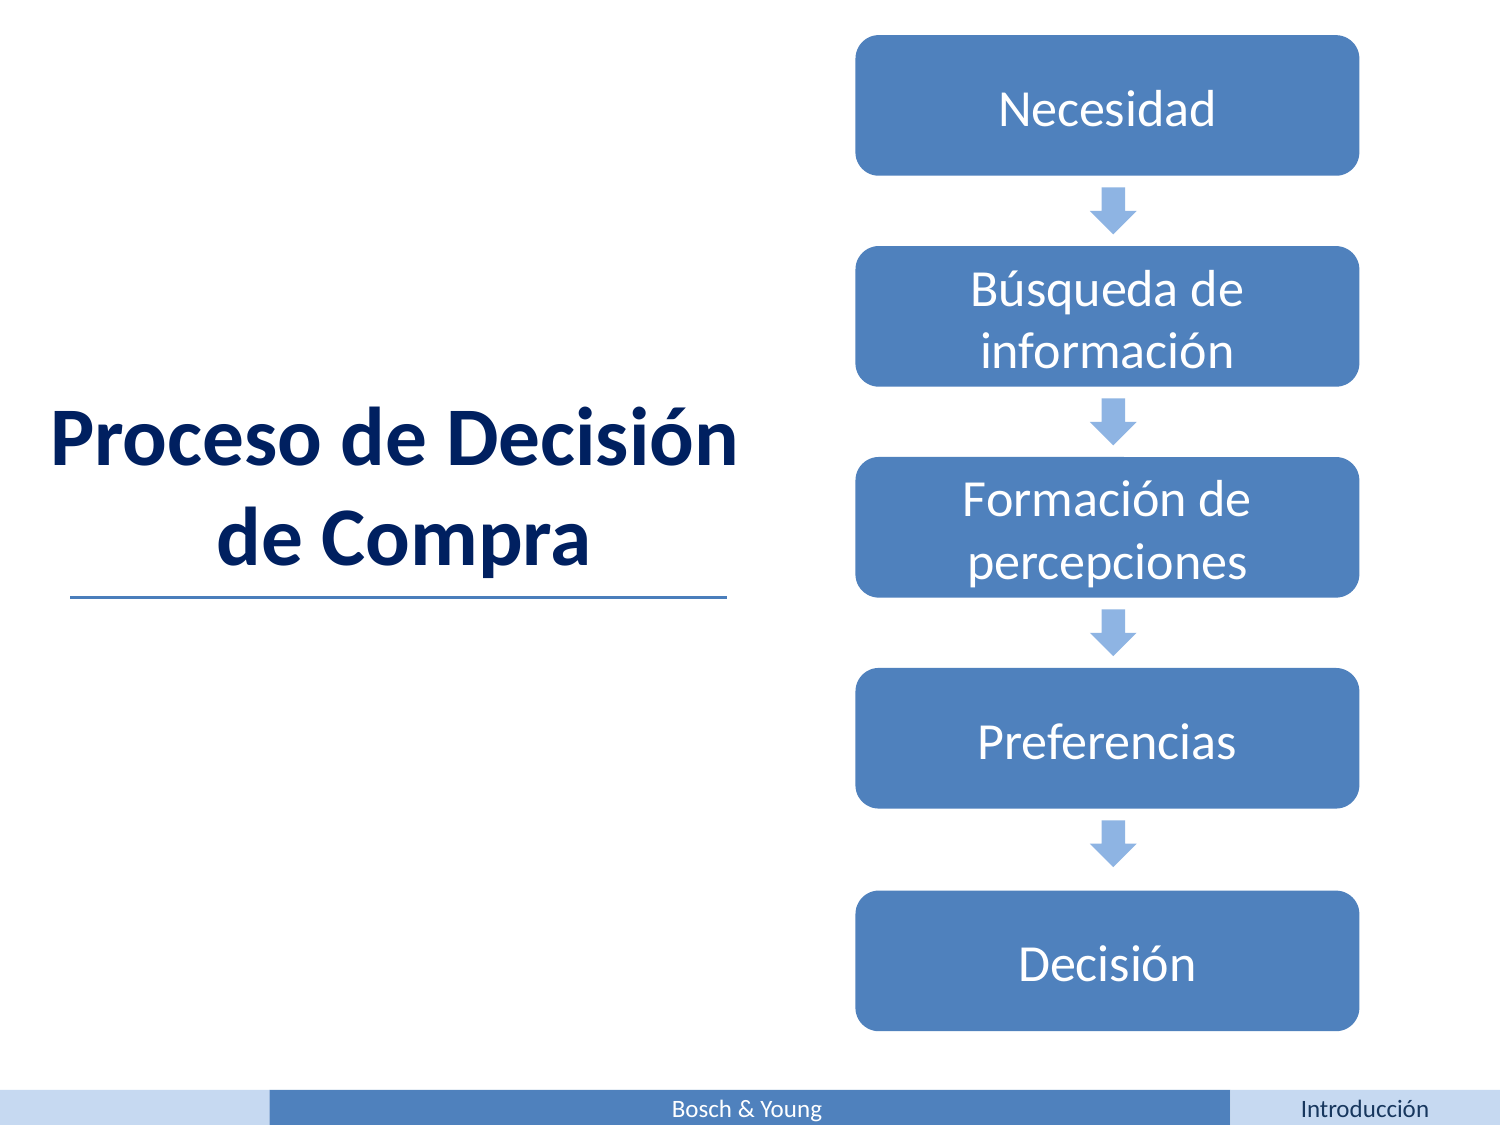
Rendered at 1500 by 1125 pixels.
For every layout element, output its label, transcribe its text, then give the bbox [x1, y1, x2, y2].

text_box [855, 34, 1360, 1032]
text_box Bosch & Young [272, 1088, 1228, 1125]
text_box [0, 1088, 272, 1125]
text_box Proceso de Decisión de Compra [0, 374, 850, 590]
text_box Introducción [1228, 1088, 1500, 1125]
